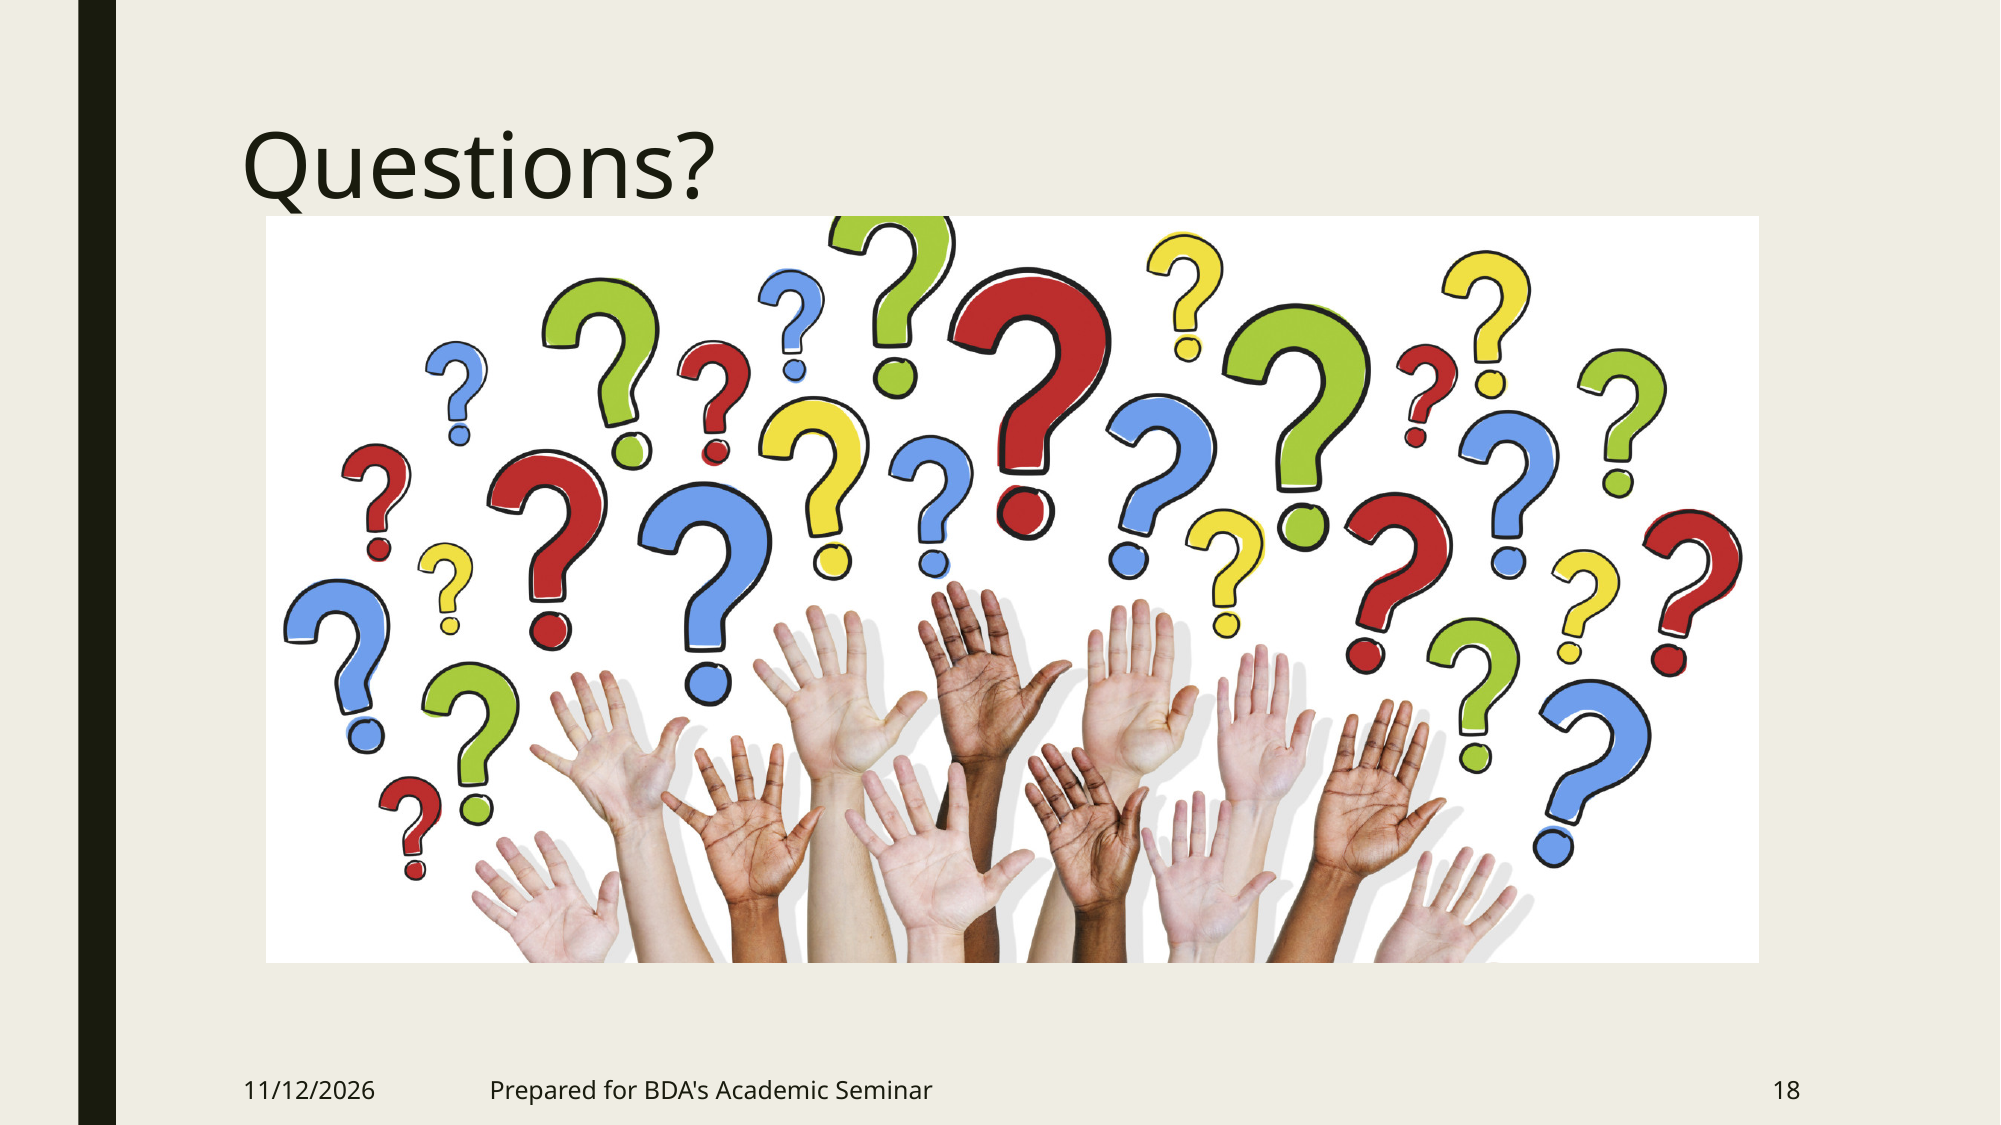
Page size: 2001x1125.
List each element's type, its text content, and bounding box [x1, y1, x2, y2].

slide_number 18 [1553, 1058, 1816, 1125]
footer Prepared for BDA's Academic Seminar [474, 1058, 1505, 1125]
picture [266, 216, 1759, 963]
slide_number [228, 1058, 426, 1125]
title Questions? [225, 112, 1800, 357]
